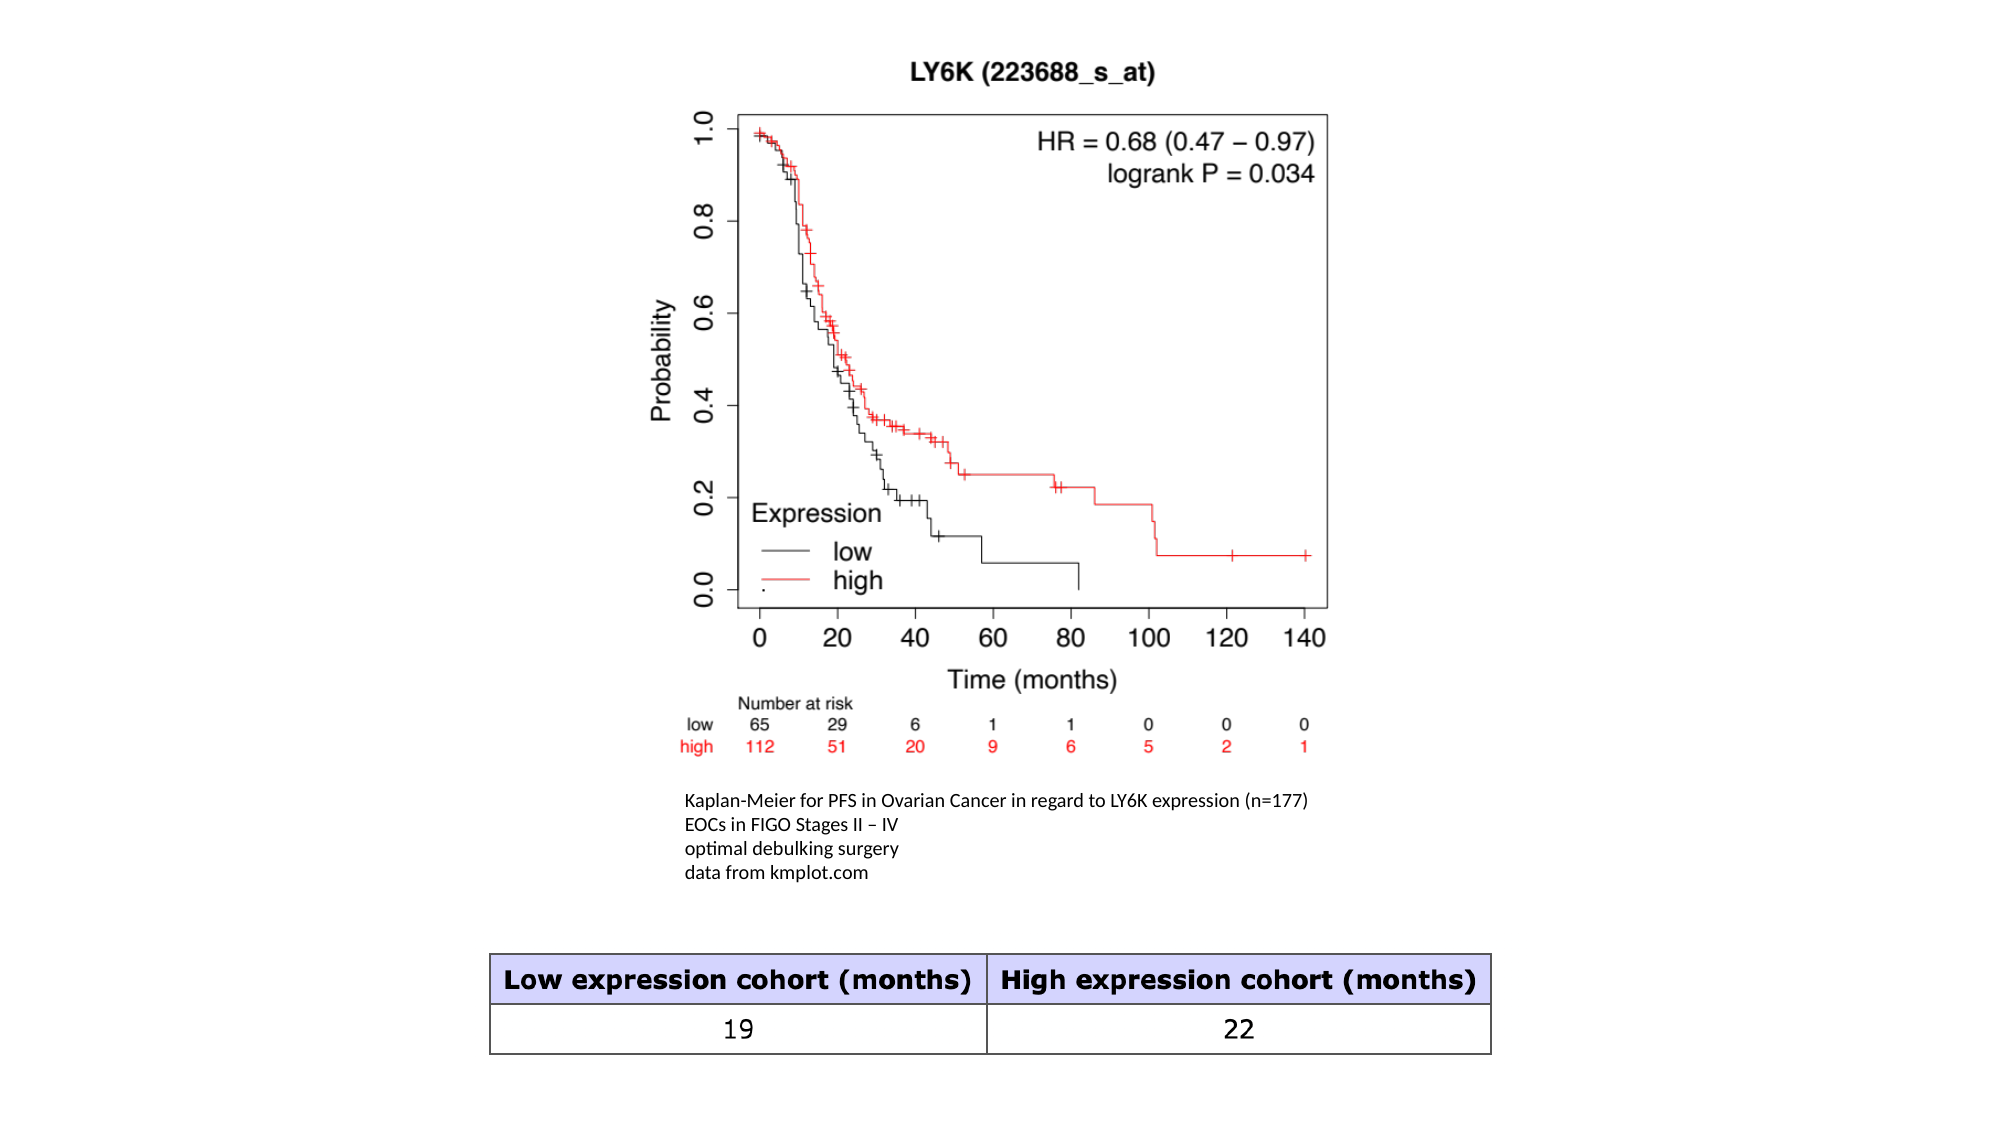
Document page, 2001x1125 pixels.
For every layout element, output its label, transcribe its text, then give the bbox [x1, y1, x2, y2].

picture [630, 28, 1370, 767]
text_box Kaplan-Meier for PFS in Ovarian Cancer in regard to LY6K expression (n=177) EOCs in FIGO Stages II – IV optimal debulking surgery data from kmplot.com [669, 779, 1330, 892]
picture [473, 930, 1527, 1071]
